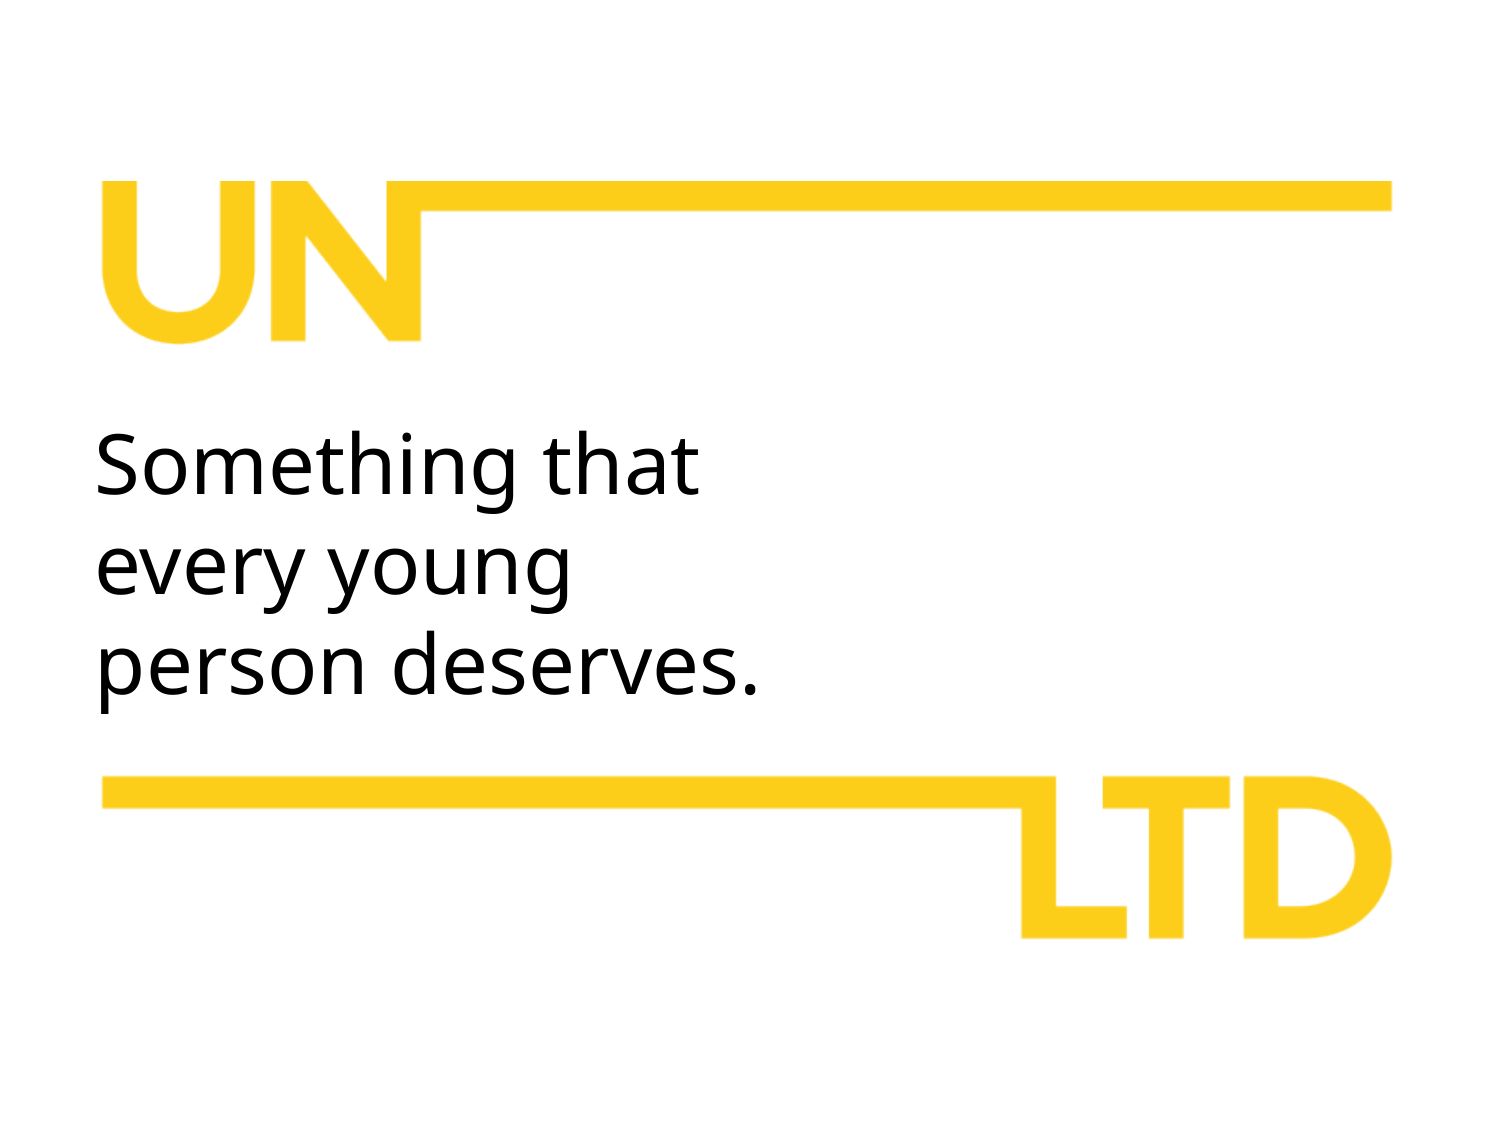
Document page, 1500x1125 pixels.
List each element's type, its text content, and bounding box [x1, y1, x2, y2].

text_box Something that every young person deserves. [80, 403, 1420, 719]
picture [0, 181, 1500, 944]
